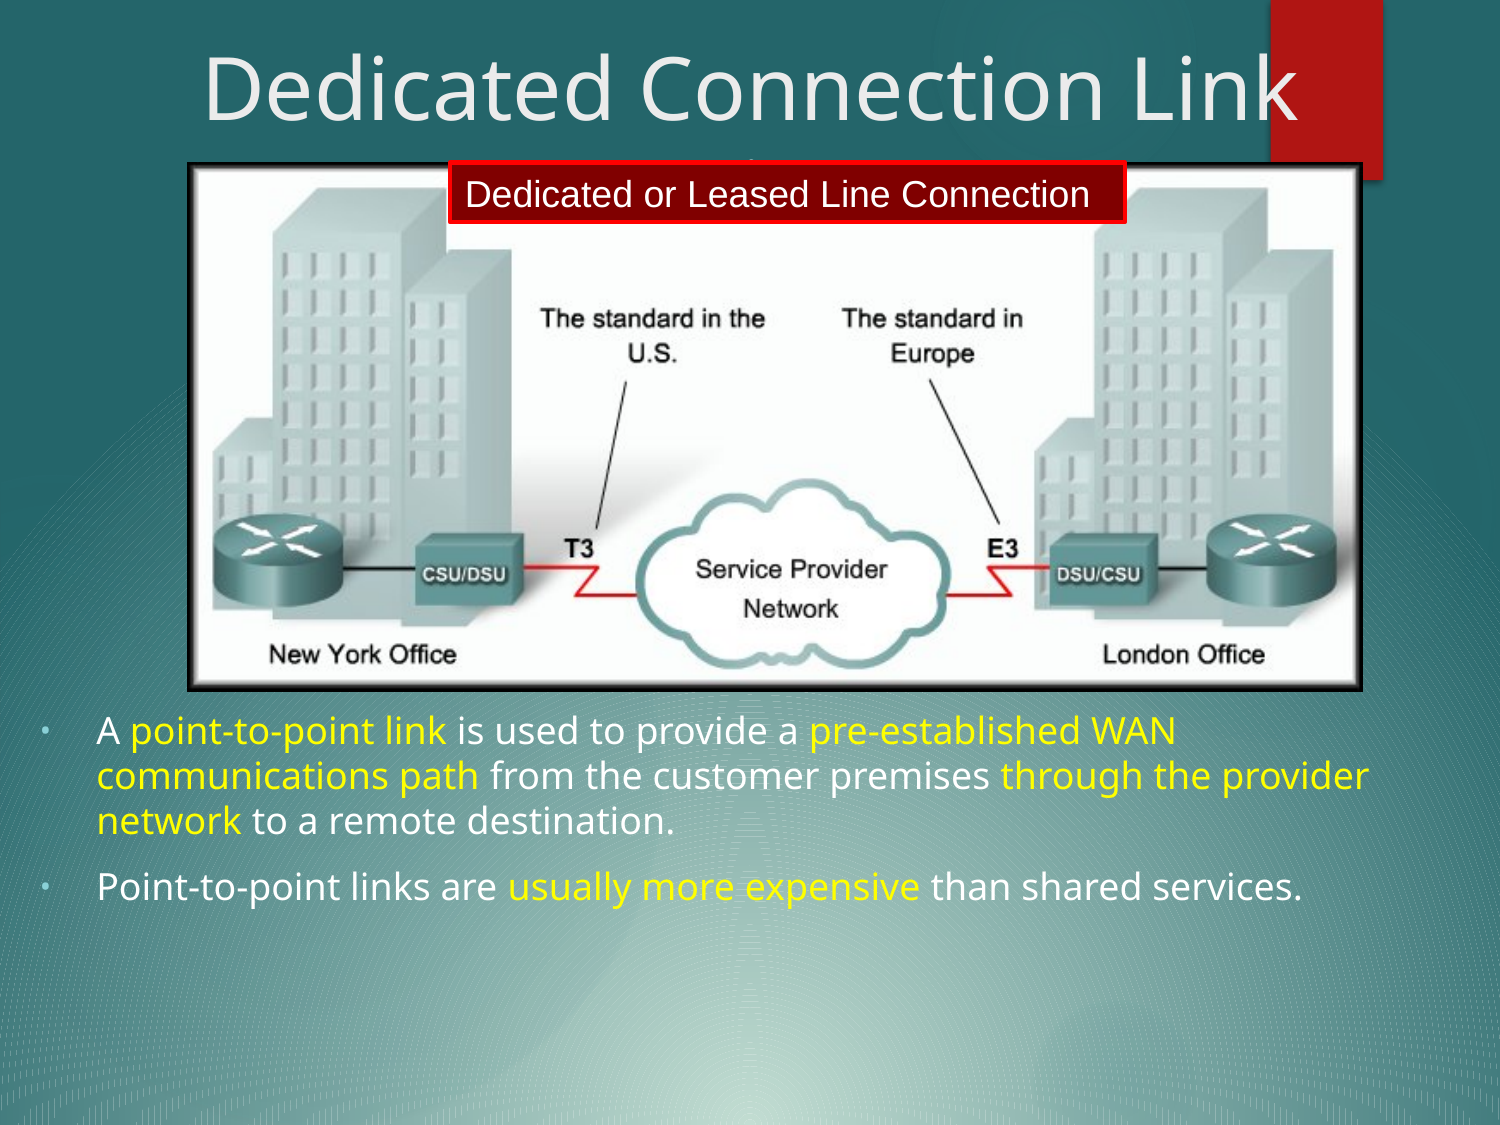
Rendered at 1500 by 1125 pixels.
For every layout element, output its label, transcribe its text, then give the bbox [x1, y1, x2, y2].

title Dedicated Connection Link Options [24, 24, 1475, 138]
picture [187, 162, 1363, 692]
list A point-to-point link is used to provide a pre-established WAN communications path from the customer premises through the provider network to a remote destination. Point-to-point links are usually more expensive than shared services. [24, 699, 1475, 1063]
